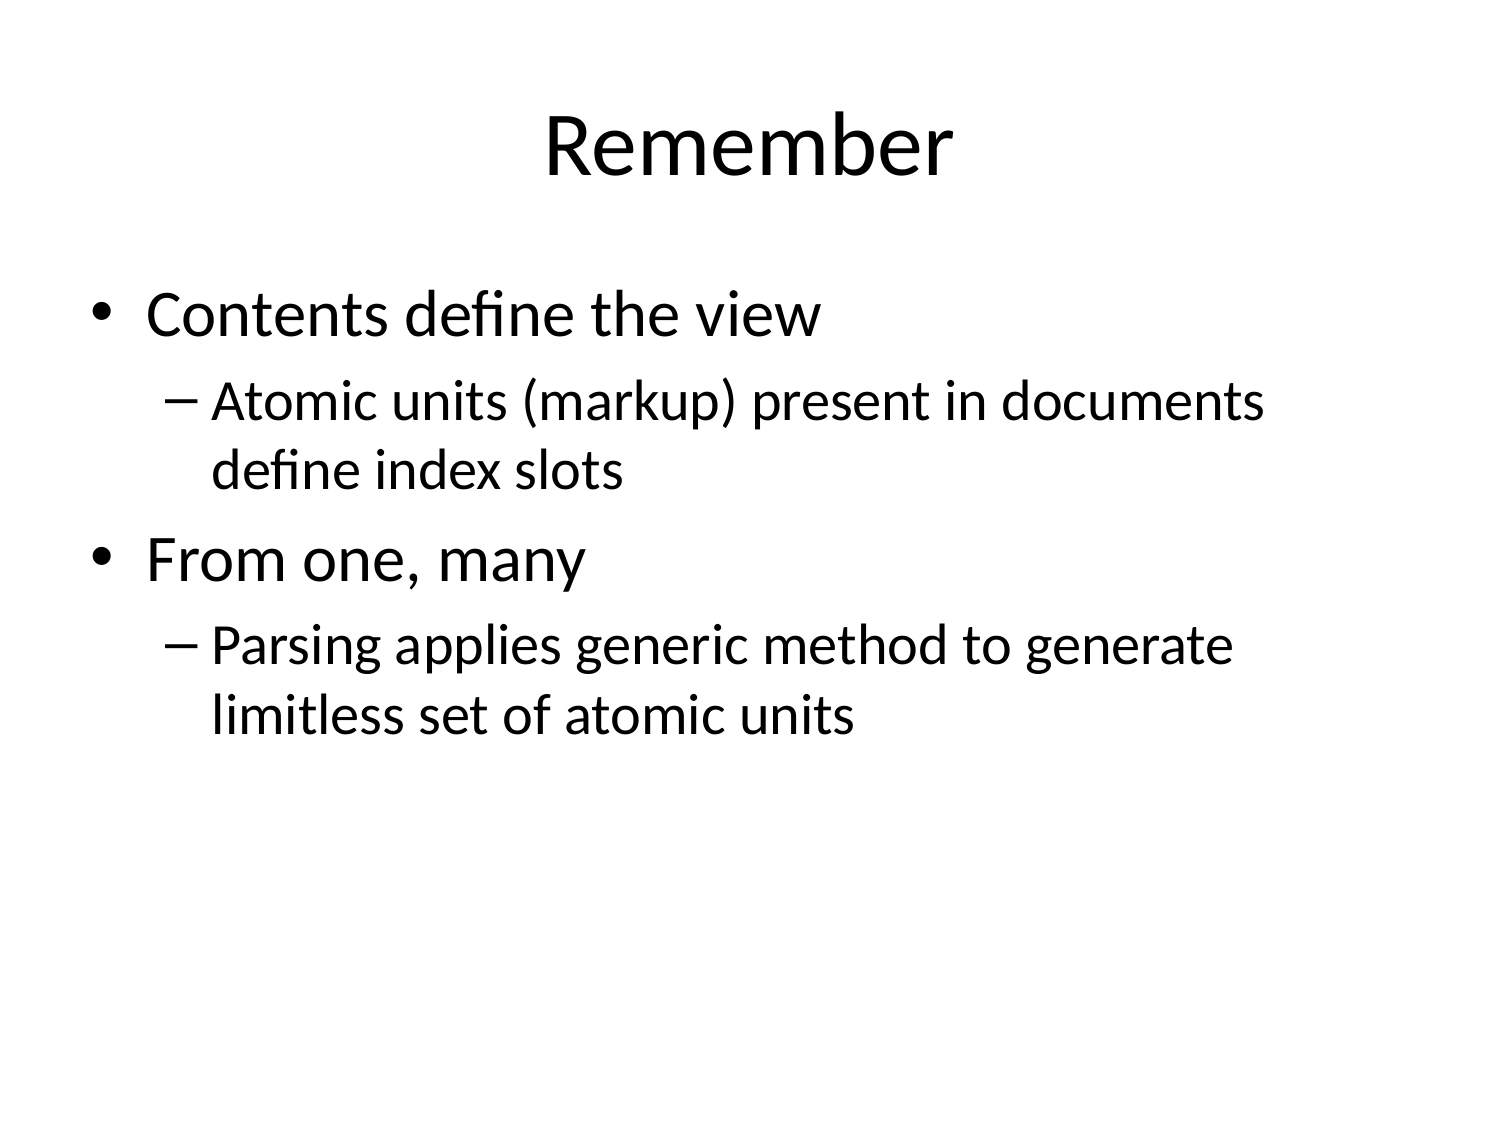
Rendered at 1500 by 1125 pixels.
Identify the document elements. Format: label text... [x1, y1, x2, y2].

title Remember [75, 45, 1425, 233]
list Contents define the view Atomic units (markup) present in documents define index slots From one, many Parsing applies generic method to generate limitless set of atomic units [75, 262, 1425, 1005]
